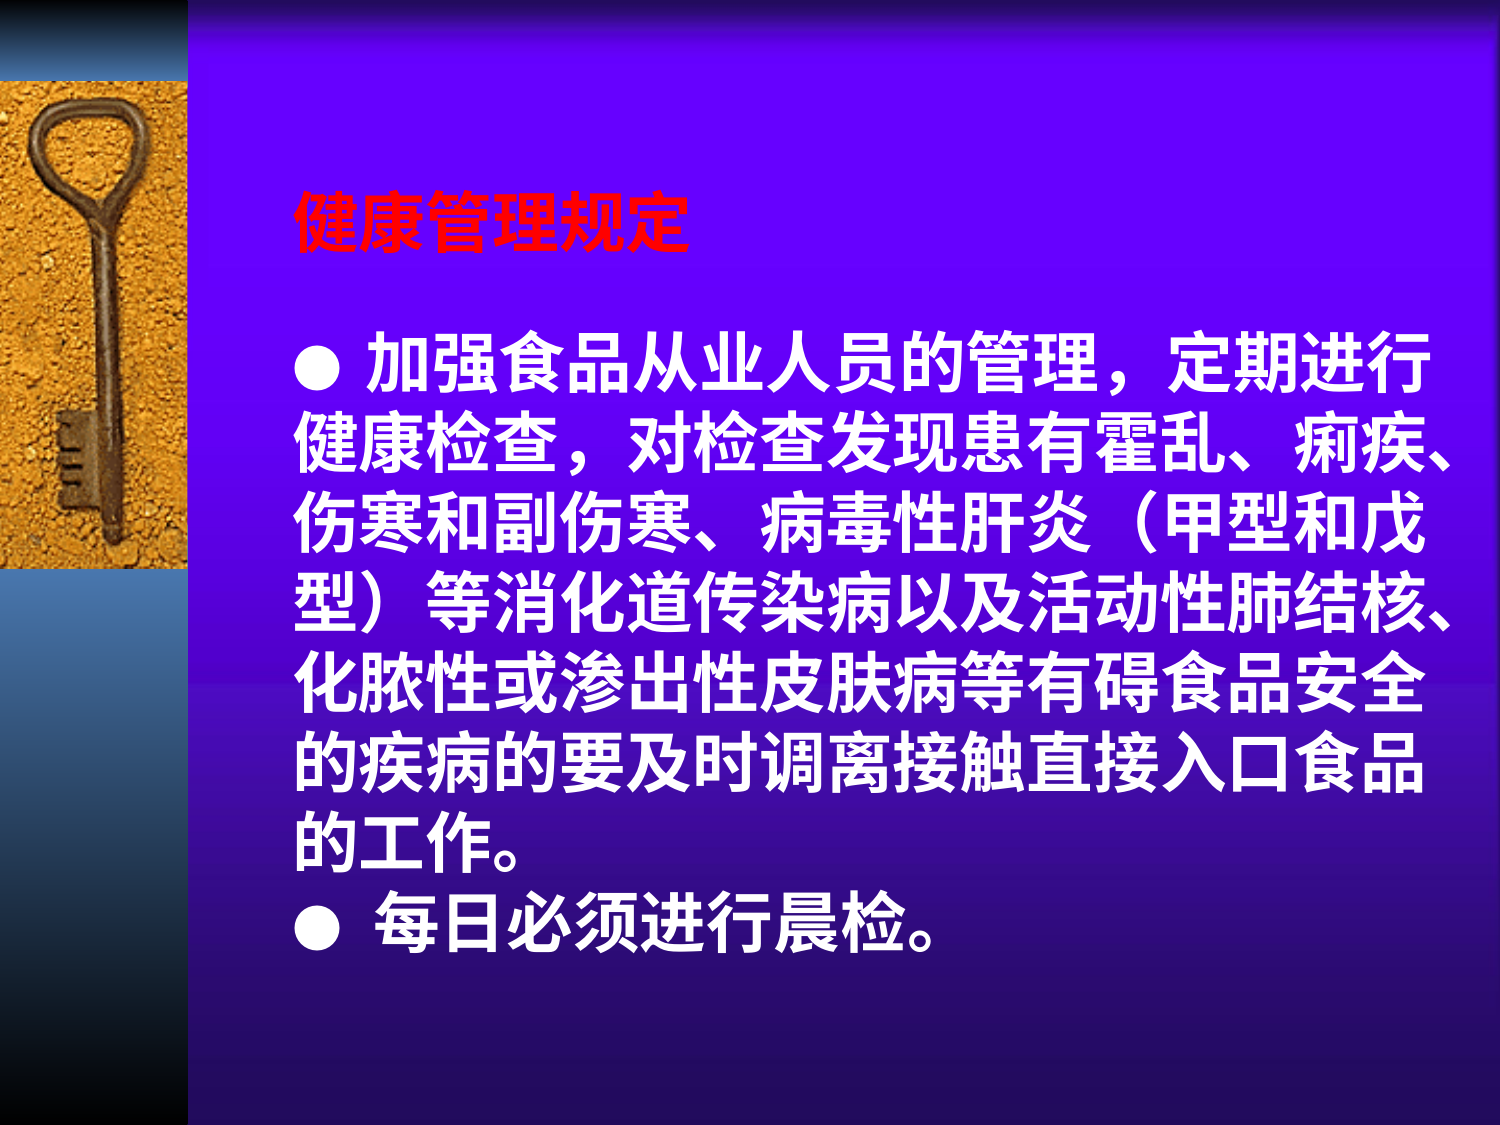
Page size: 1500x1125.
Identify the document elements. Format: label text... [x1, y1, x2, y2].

text_box 健康管理规定 ● 加强食品从业人员的管理，定期进行健康检查，对检查发现患有霍乱、痢疾、伤寒和副伤寒、病毒性肝炎（甲型和戊型）等消化道传染病以及活动性肺结核、化脓性或渗出性皮肤病等有碍食品安全的疾病的要及时调离接触直接入口食品的工作。 ● 每日必须进行晨检。 [277, 113, 1471, 1028]
picture [0, 0, 1500, 1125]
